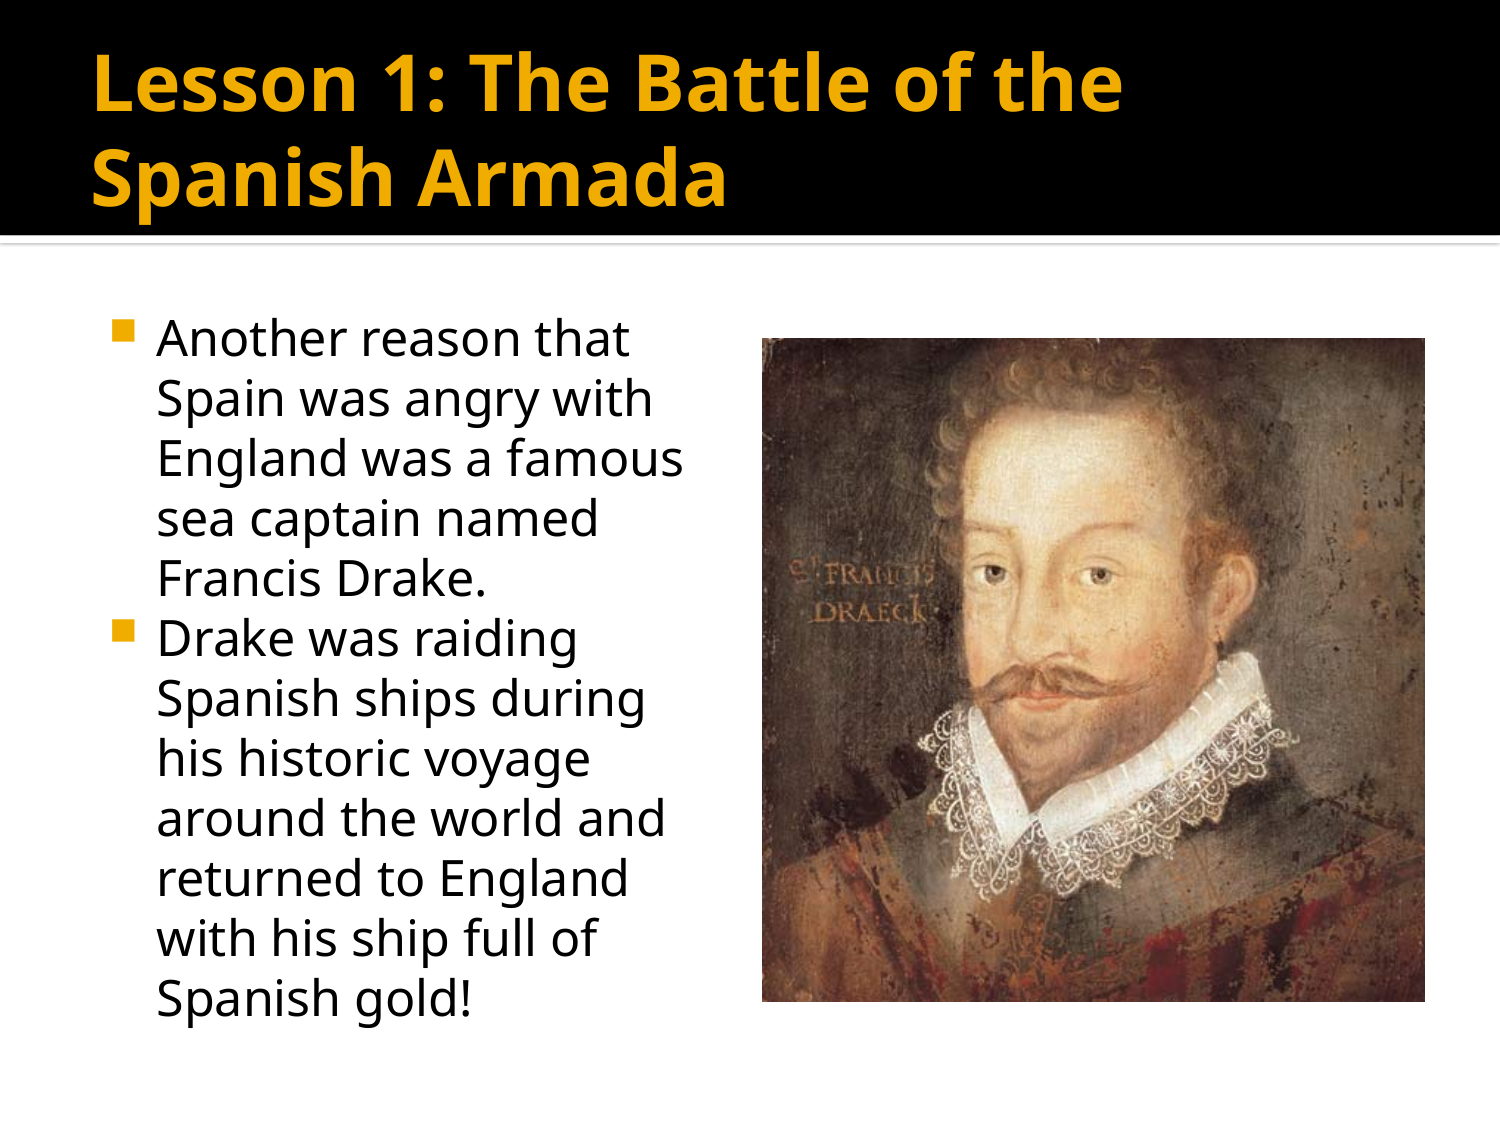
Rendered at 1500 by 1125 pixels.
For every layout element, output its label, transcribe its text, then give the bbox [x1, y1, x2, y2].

list Another reason that Spain was angry with England was a famous sea captain named Francis Drake. Drake was raiding Spanish ships during his historic voyage around the world and returned to England with his ship full of Spanish gold! [75, 291, 738, 1050]
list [762, 338, 1425, 1002]
title Lesson 1: The Battle of the Spanish Armada [75, 24, 1425, 231]
